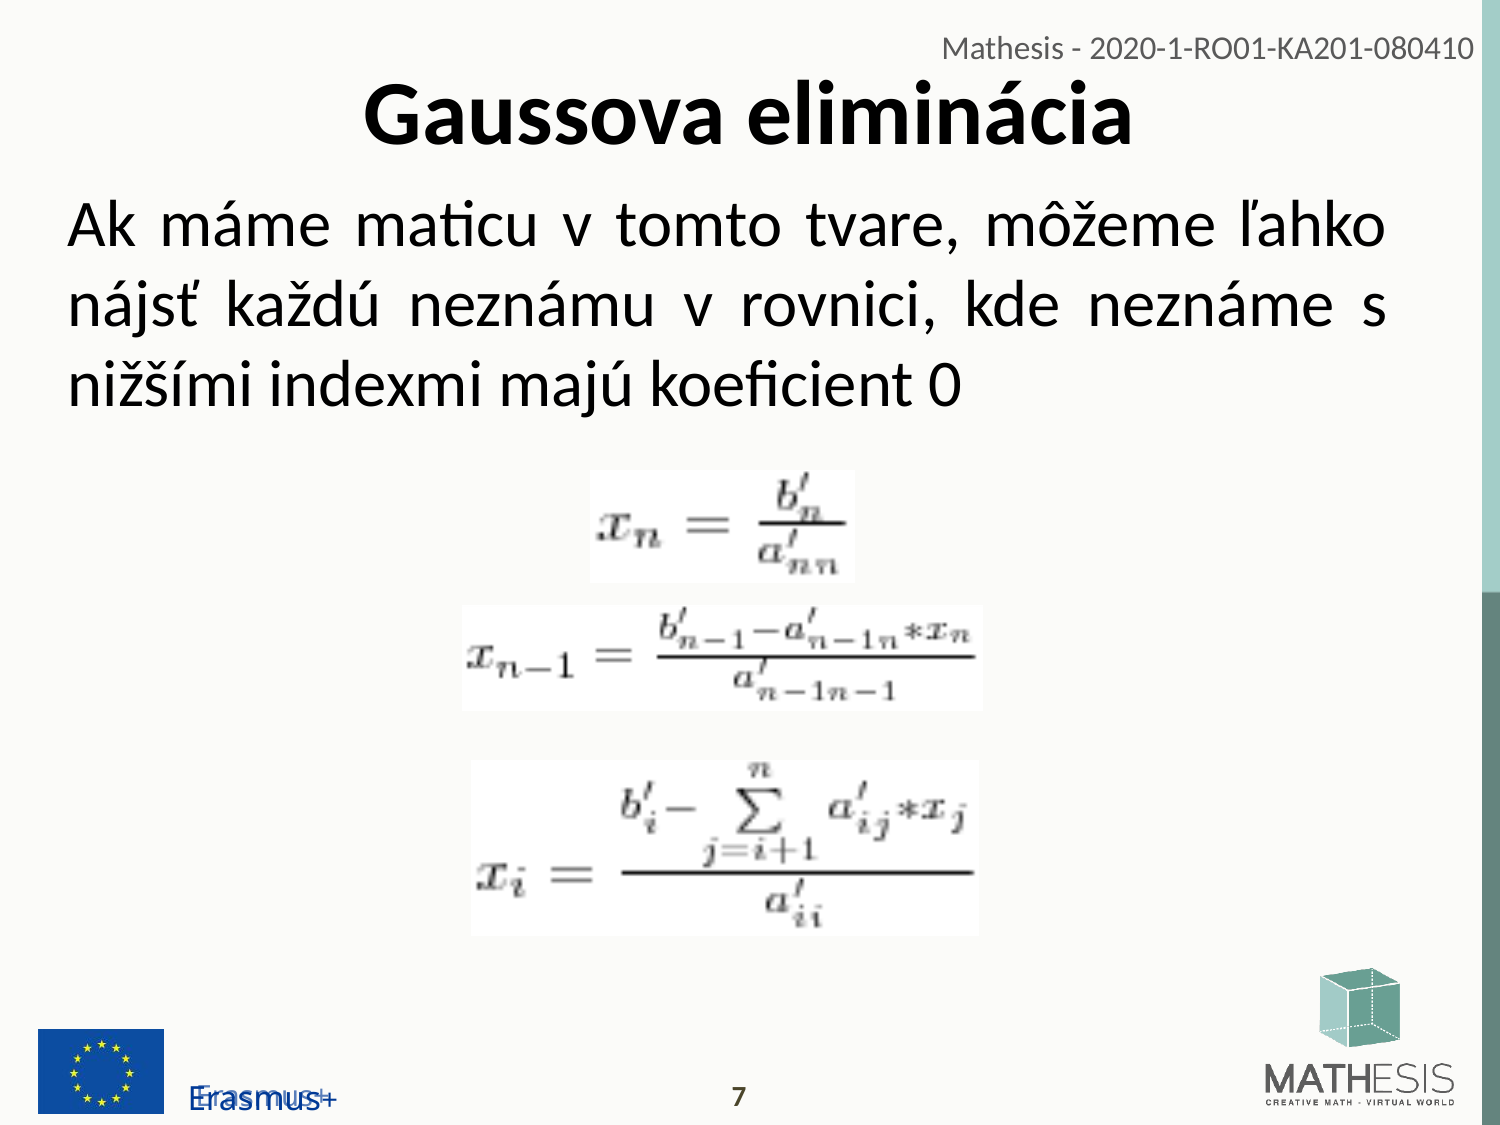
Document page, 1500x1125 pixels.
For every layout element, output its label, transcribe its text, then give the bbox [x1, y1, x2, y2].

picture [590, 469, 855, 583]
picture [471, 760, 979, 936]
title Gaussova eliminácia [75, 45, 1425, 233]
picture [38, 1029, 164, 1114]
picture [461, 605, 983, 711]
list Ak máme maticu v tomto tvare, môžeme ľahko nájsť každú neznámu v rovnici, kde neznáme s nižšími indexmi majú koeficient 0 [53, 172, 1404, 556]
